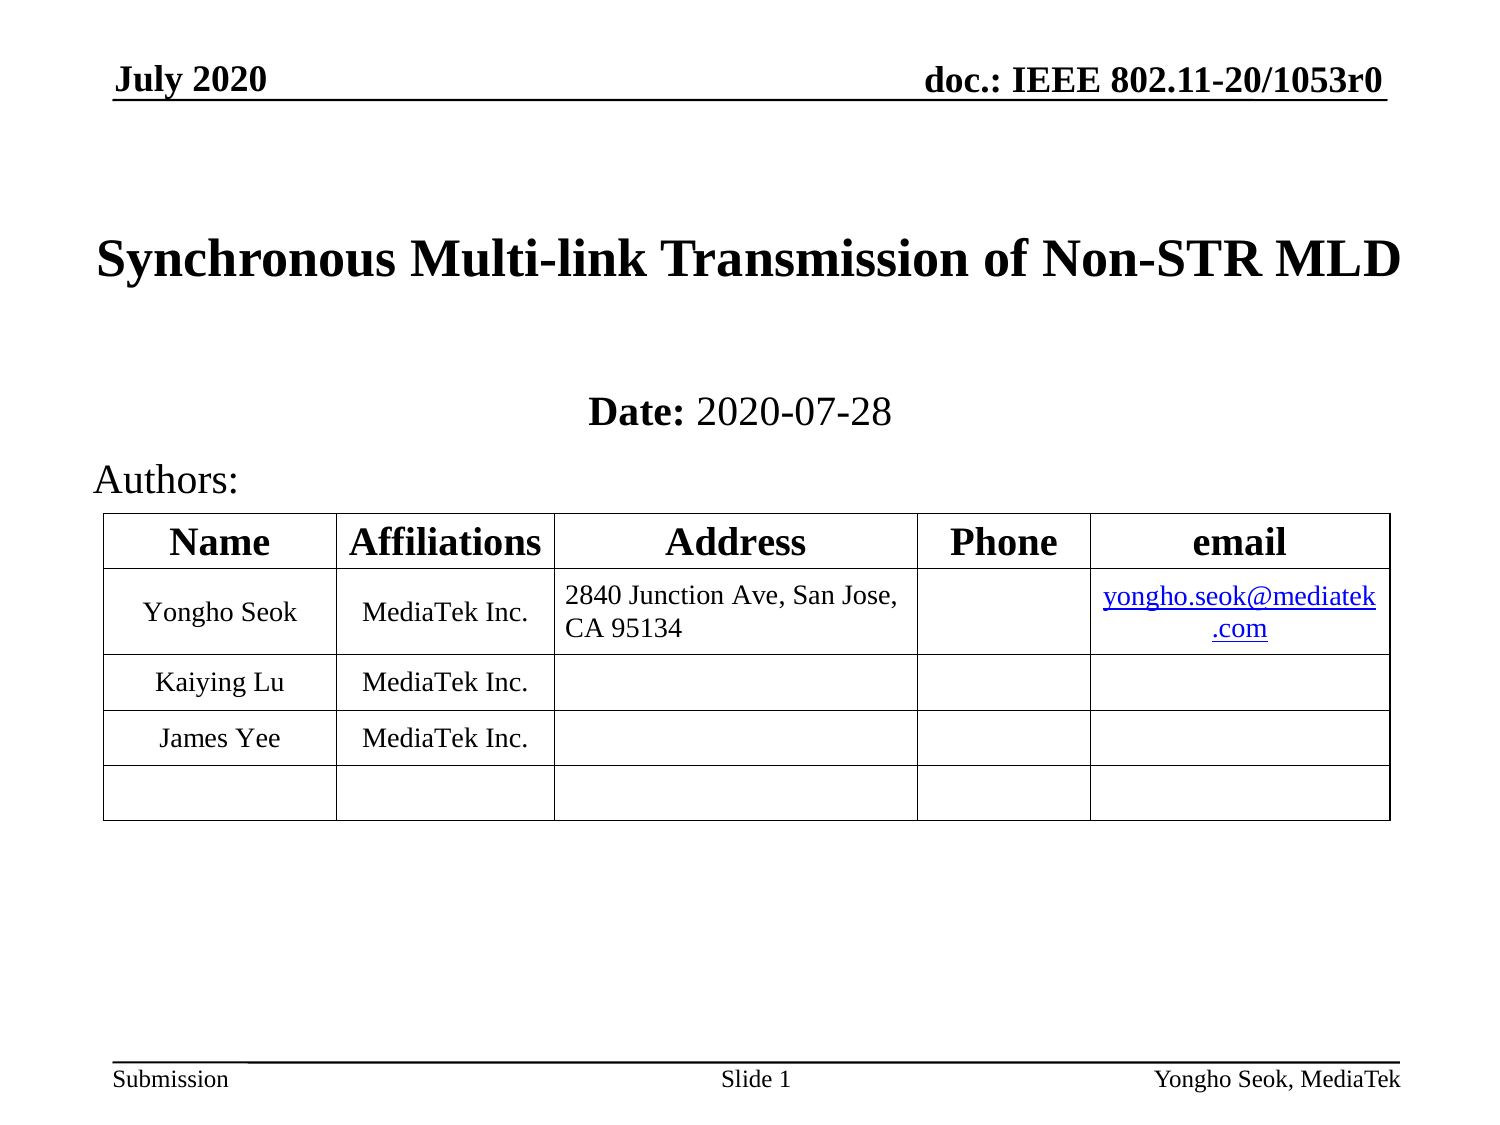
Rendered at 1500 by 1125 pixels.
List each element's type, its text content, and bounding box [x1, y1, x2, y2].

list Date: 2020-07-28 [102, 375, 1379, 442]
title Synchronous Multi-link Transmission of Non-STR MLD [77, 137, 1423, 374]
footer Yongho Seok, MediaTek [878, 1061, 1402, 1093]
slide_number Slide 1 [712, 1061, 800, 1093]
text_box Authors: [77, 444, 316, 507]
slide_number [114, 53, 423, 100]
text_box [88, 512, 1407, 1035]
